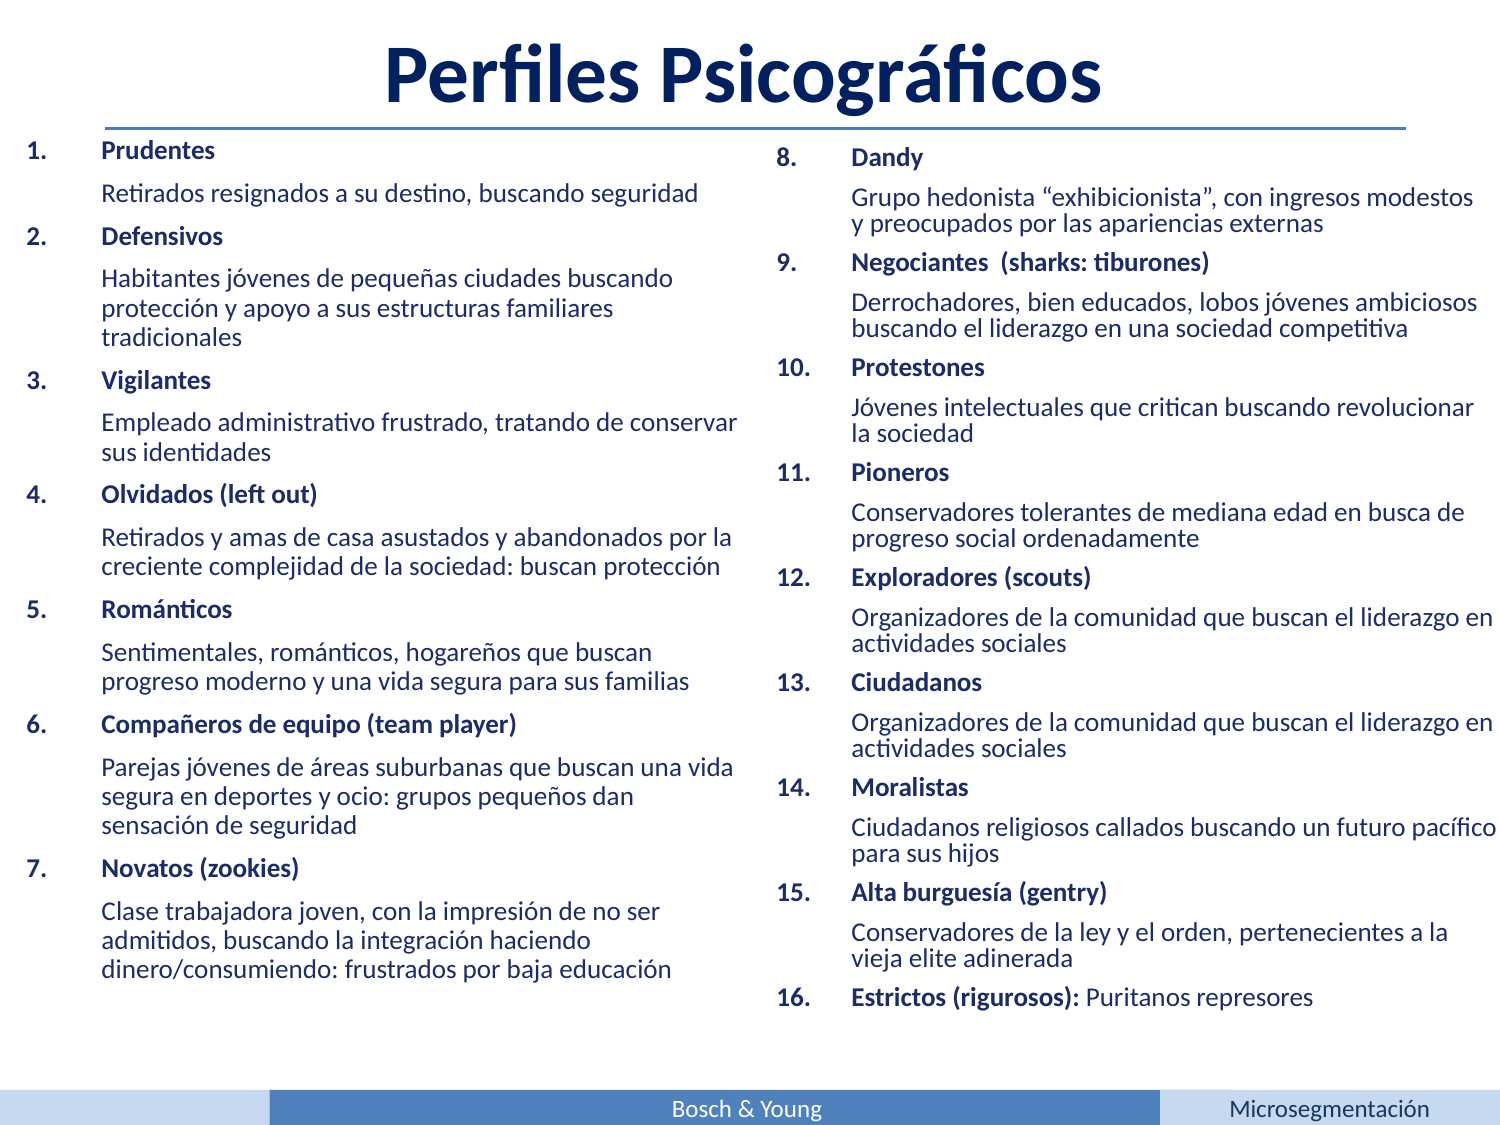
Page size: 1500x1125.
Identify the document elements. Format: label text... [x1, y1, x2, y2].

text_box Perfiles Psicográficos [58, 11, 1430, 127]
text_box Microsegmentación [1158, 1088, 1500, 1125]
text_box Prudentes Retirados resignados a su destino, buscando seguridad Defensivos Habitantes jóvenes de pequeñas ciudades buscando protección y apoyo a sus estructuras familiares tradicionales Vigilantes Empleado administrativo frustrado, tratando de conservar sus identidades Olvidados (left out) Retirados y amas de casa asustados y abandonados por la creciente complejidad de la sociedad: buscan protección Románticos Sentimentales, románticos, hogareños que buscan progreso moderno y una vida segura para sus familias Compañeros de equipo (team player) Parejas jóvenes de áreas suburbanas que buscan una vida segura en deportes y ocio: grupos pequeños dan sensación de seguridad Novatos (zookies) Clase trabajadora joven, con la impresión de no ser admitidos, buscando la integración haciendo dinero/consumiendo: frustrados por baja educación [11, 128, 762, 1035]
text_box [0, 1088, 272, 1125]
text_box Bosch & Young [272, 1088, 1158, 1125]
text_box Dandy Grupo hedonista “exhibicionista”, con ingresos modestos y preocupados por las apariencias externas Negociantes (sharks: tiburones) Derrochadores, bien educados, lobos jóvenes ambiciosos buscando el liderazgo en una sociedad competitiva Protestones Jóvenes intelectuales que critican buscando revolucionar la sociedad Pioneros Conservadores tolerantes de mediana edad en busca de progreso social ordenadamente Exploradores (scouts) Organizadores de la comunidad que buscan el liderazgo en actividades sociales Ciudadanos Organizadores de la comunidad que buscan el liderazgo en actividades sociales Moralistas Ciudadanos religiosos callados buscando un futuro pacífico para sus hijos Alta burguesía (gentry) Conservadores de la ley y el orden, pertenecientes a la vieja elite adinerada Estrictos (rigurosos): Puritanos represores [761, 138, 1500, 1020]
